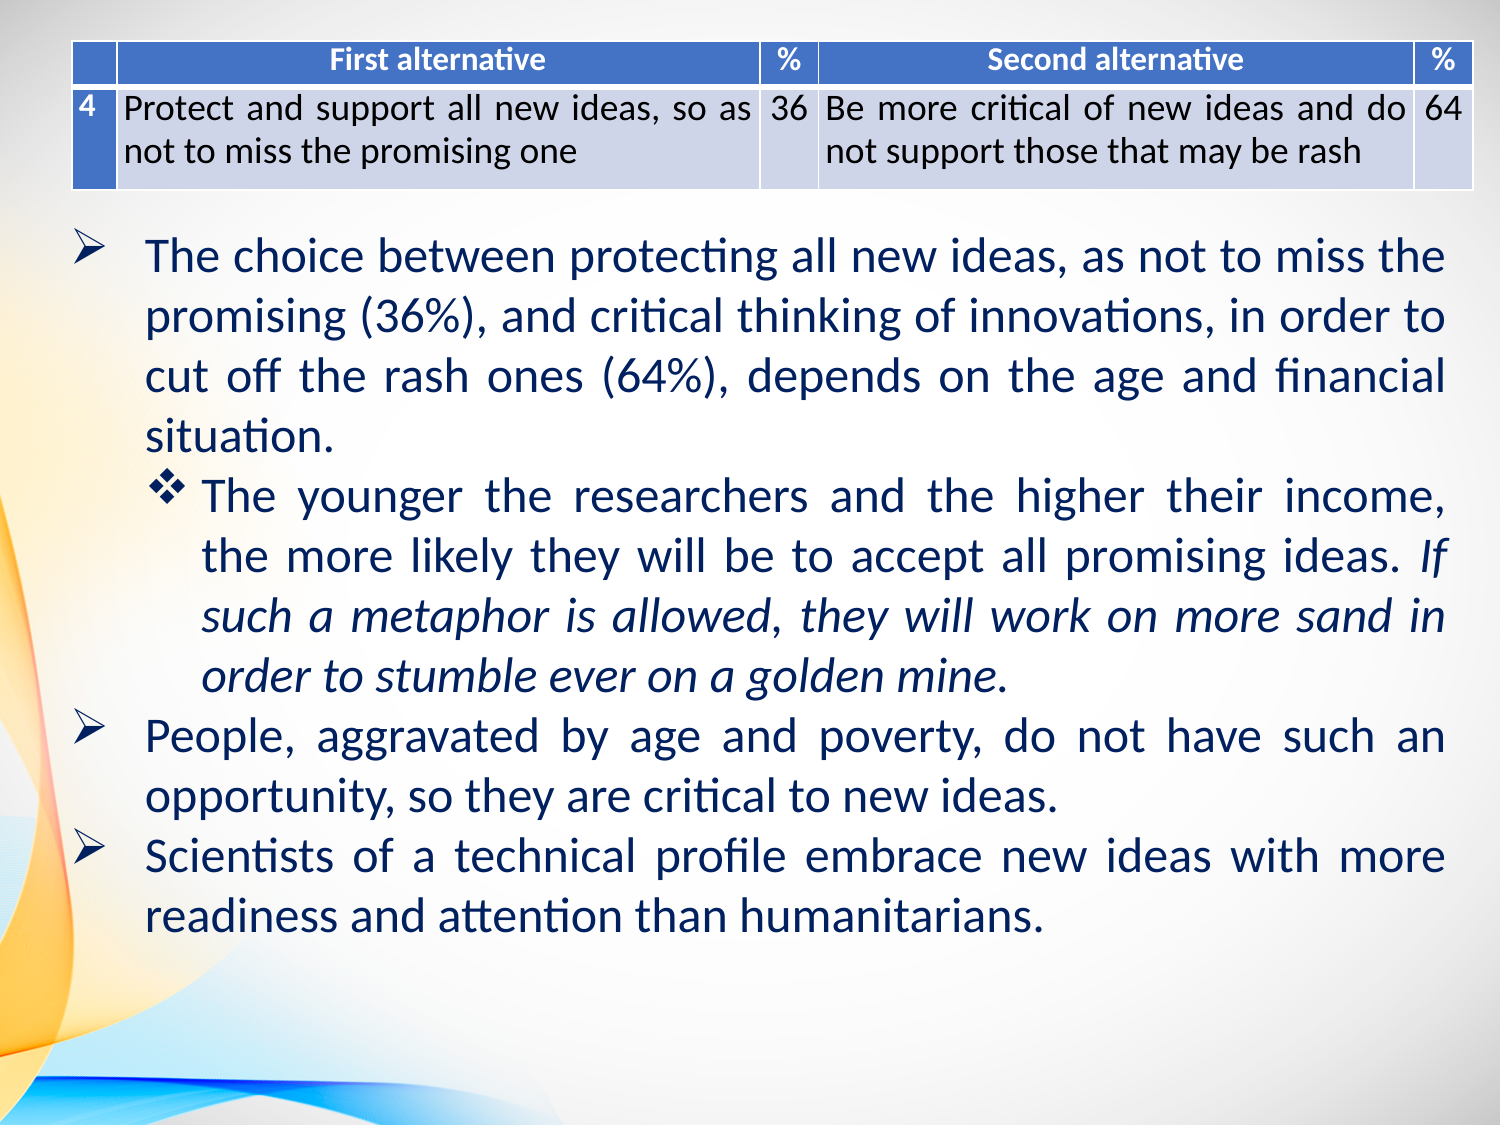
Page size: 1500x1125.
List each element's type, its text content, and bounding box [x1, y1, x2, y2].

table_header % [761, 42, 818, 84]
table_header Second alternative [819, 42, 1413, 84]
picture [0, 0, 1500, 1125]
table_header % [1415, 42, 1472, 84]
table_header First alternative [118, 42, 759, 84]
table_header [73, 42, 116, 84]
table_cell Be more critical of new ideas and do not support those that may be rash [819, 90, 1413, 189]
text_box The choice between protecting all new ideas, as not to miss the promising (36%), and critical thinking of innovations, in order to cut off the rash ones (64%), depends on the age and financial situation. The younger the researchers and the higher their income, the more likely they will be to accept all promising ideas. If such a metaphor is allowed, they will work on more sand in order to stumble ever on a golden mine. People, aggravated by age and poverty, do not have such an opportunity, so they are critical to new ideas. Scientists of a technical profile embrace new ideas with more readiness and attention than humanitarians. [55, 215, 1462, 950]
table_cell 64 [1415, 90, 1472, 189]
table_cell 36 [761, 90, 818, 189]
table_cell Protect and support all new ideas, so as not to miss the promising one [118, 90, 759, 189]
table_cell 4 [73, 90, 116, 189]
